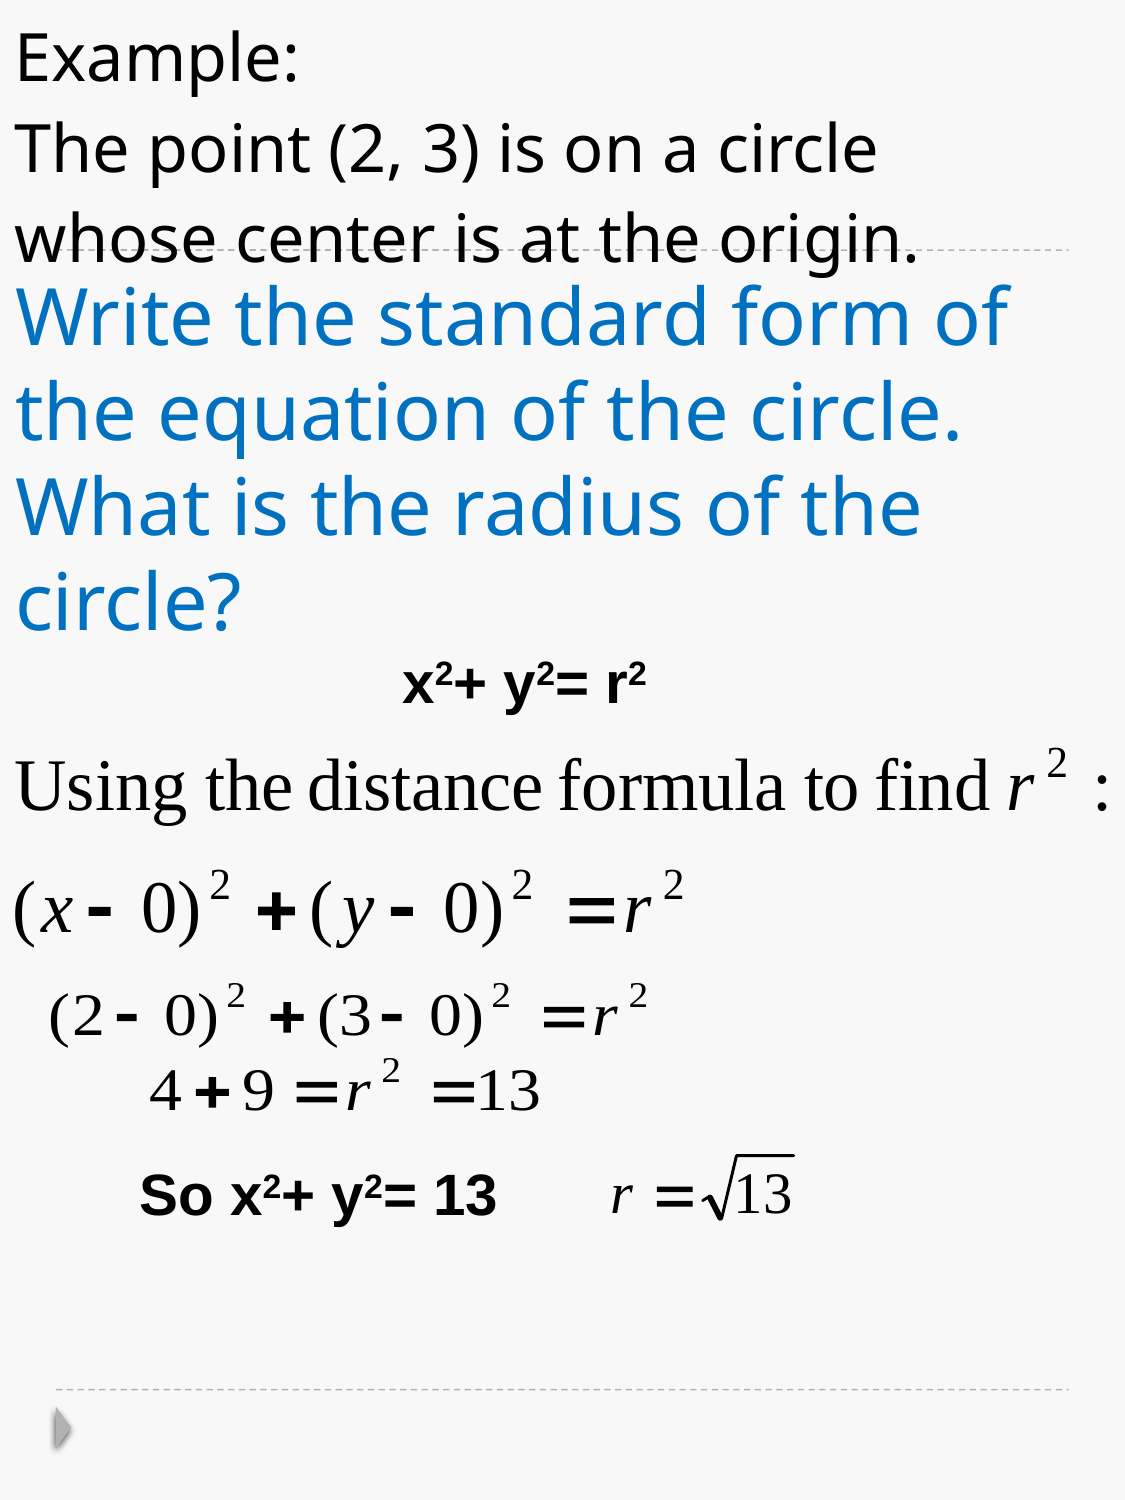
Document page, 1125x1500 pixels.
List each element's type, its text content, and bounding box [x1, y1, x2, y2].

text_box So x2+ y2= 13 [124, 1149, 575, 1235]
text_box x2+ y2= r2 [387, 637, 738, 723]
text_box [137, 1037, 553, 1129]
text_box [0, 724, 1125, 970]
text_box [37, 983, 664, 1066]
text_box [599, 1137, 806, 1238]
title Example: The point (2, 3) is on a circle whose center is at the origin. [0, 0, 1069, 290]
text_box Write the standard form of the equation of the circle. What is the radius of the circle? [0, 324, 1088, 588]
